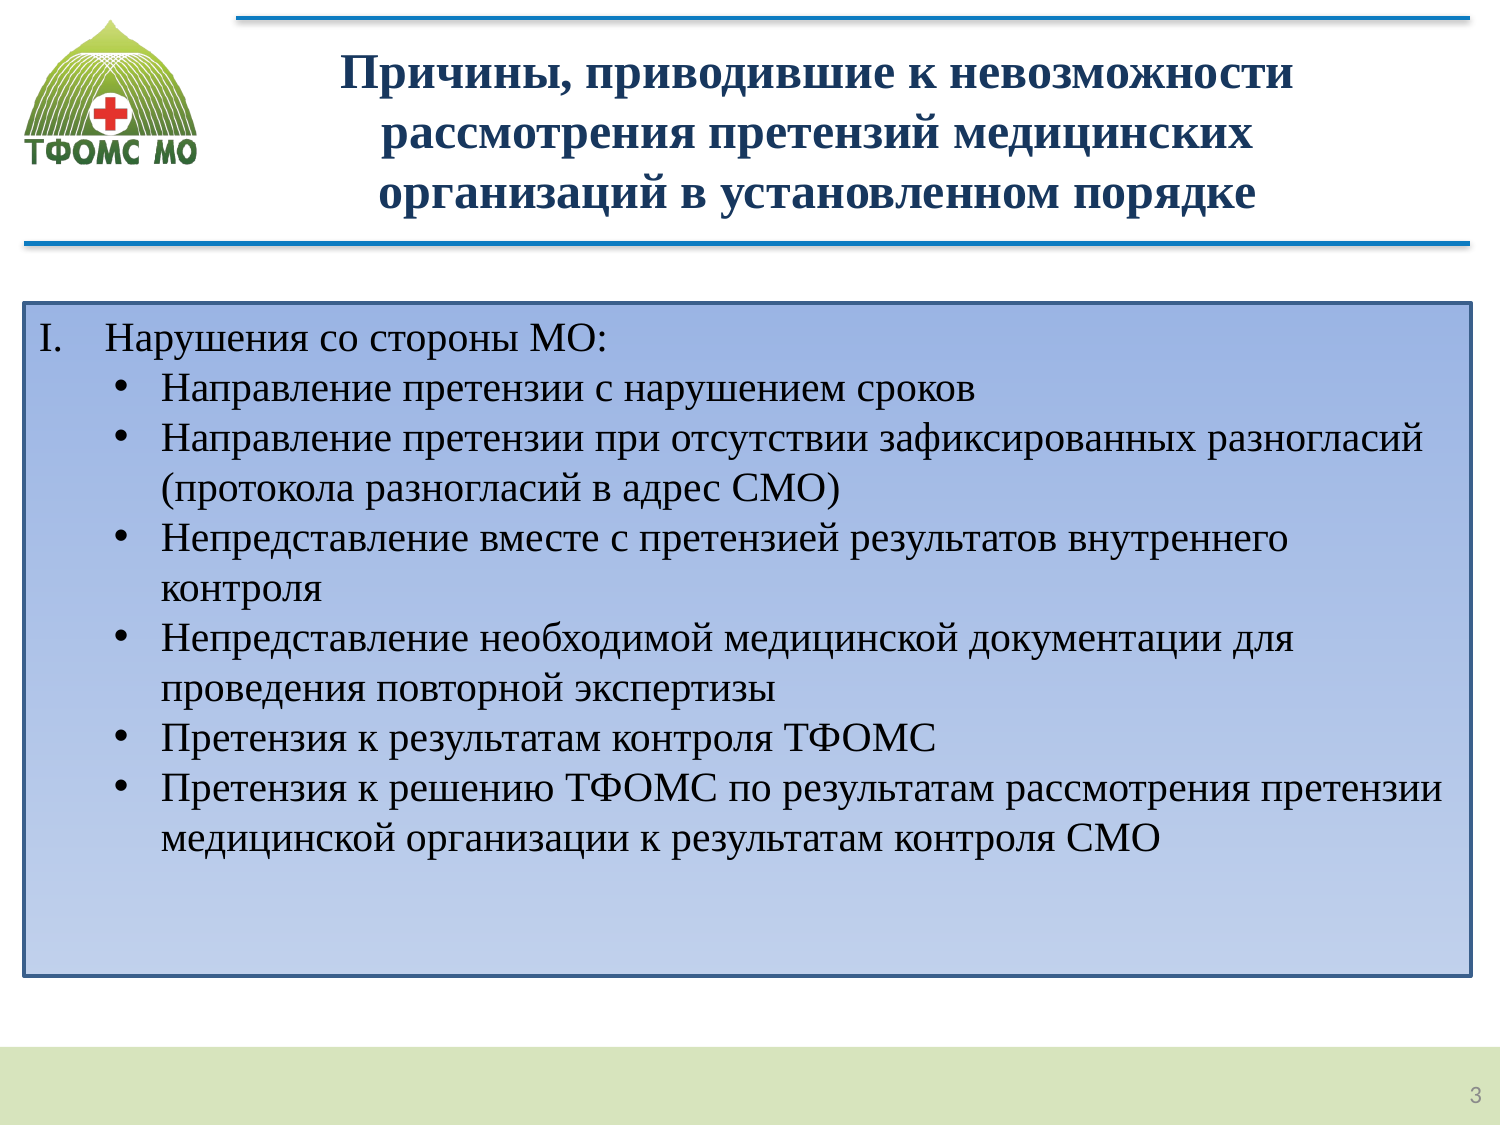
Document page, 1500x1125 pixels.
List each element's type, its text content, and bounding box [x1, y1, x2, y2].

slide_number 3 [1147, 1063, 1498, 1124]
text_box Нарушения со стороны МО: Направление претензии с нарушением сроков Направление претензии при отсутствии зафиксированных разногласий (протокола разногласий в адрес СМО) Непредставление вместе с претензией результатов внутреннего контроля Непредставление необходимой медицинской документации для проведения повторной экспертизы Претензия к результатам контроля ТФОМС Претензия к решению ТФОМС по результатам рассмотрения претензии медицинской организации к результатам контроля СМО [22, 301, 1473, 978]
text_box Причины, приводившие к невозможности рассмотрения претензий медицинских организаций в установленном порядке [236, 30, 1400, 226]
text_box [0, 1045, 1500, 1125]
picture [23, 16, 197, 165]
